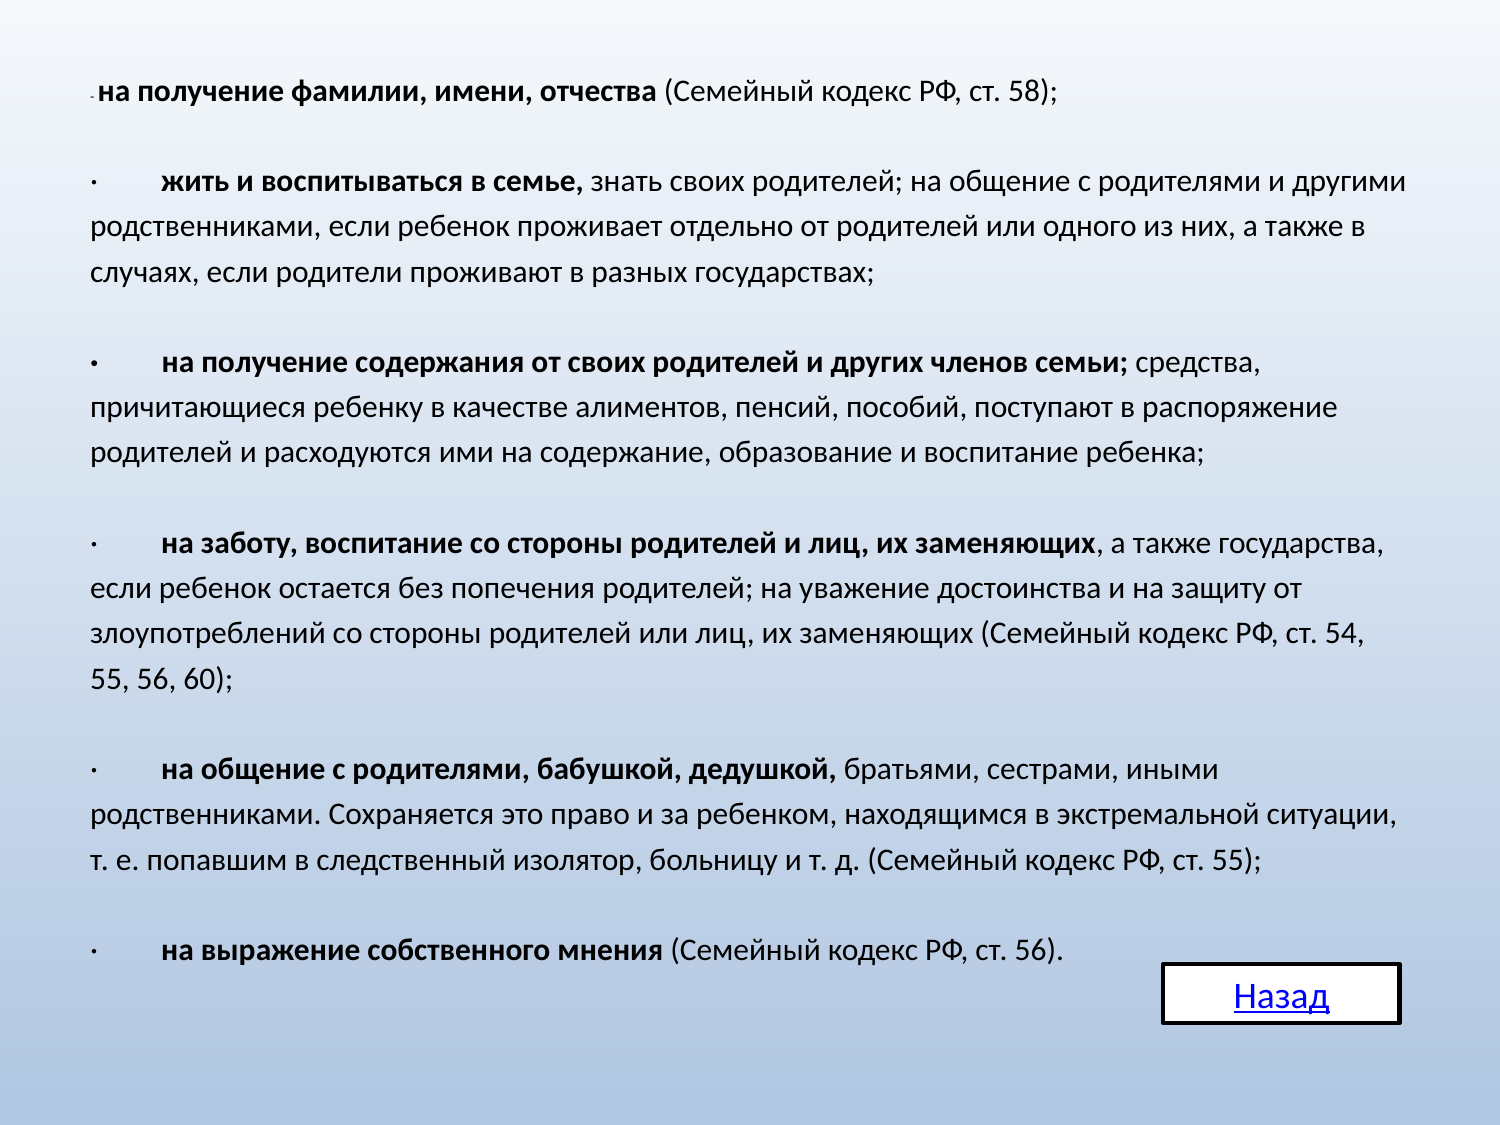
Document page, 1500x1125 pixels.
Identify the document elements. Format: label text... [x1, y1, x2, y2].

text_box Назад [1161, 962, 1402, 1025]
list - на получение фамилии, имени, отчества (Семейный кодекс РФ, ст. 58); · жить и воспитываться в семье, знать своих родителей; на общение с родителями и другими родственниками, если ребенок проживает отдельно от родителей или одного из них, а также в случаях, если родители проживают в разных государст­вах; · на получение содержания от своих родителей и других членов семьи; средства, причитающиеся ребенку в качестве алиментов, пенсий, пособий, поступают в распоряжение родителей и расходуются ими на содержание, образование и воспи­тание ребенка; · на заботу, воспитание со стороны родителей и лиц, их заменяющих, а также го­сударства, если ребенок остается без попечения родителей; на уважение достоинства и на защиту от злоупотреблений со стороны родителей или лиц, их заме­няющих (Семейный кодекс РФ, ст. 54, 55, 56, 60); · на общение с родителями, бабушкой, дедушкой, братьями, сестрами, иными родственниками. Сохраняется это право и за ребенком, находящимся в экстре­мальной ситуации, т. е. попавшим в следственный изолятор, больницу и т. д. (Се­мейный кодекс РФ, ст. 55); · на выражение собственного мнения (Семейный кодекс РФ, ст. 56). [75, 54, 1425, 1005]
